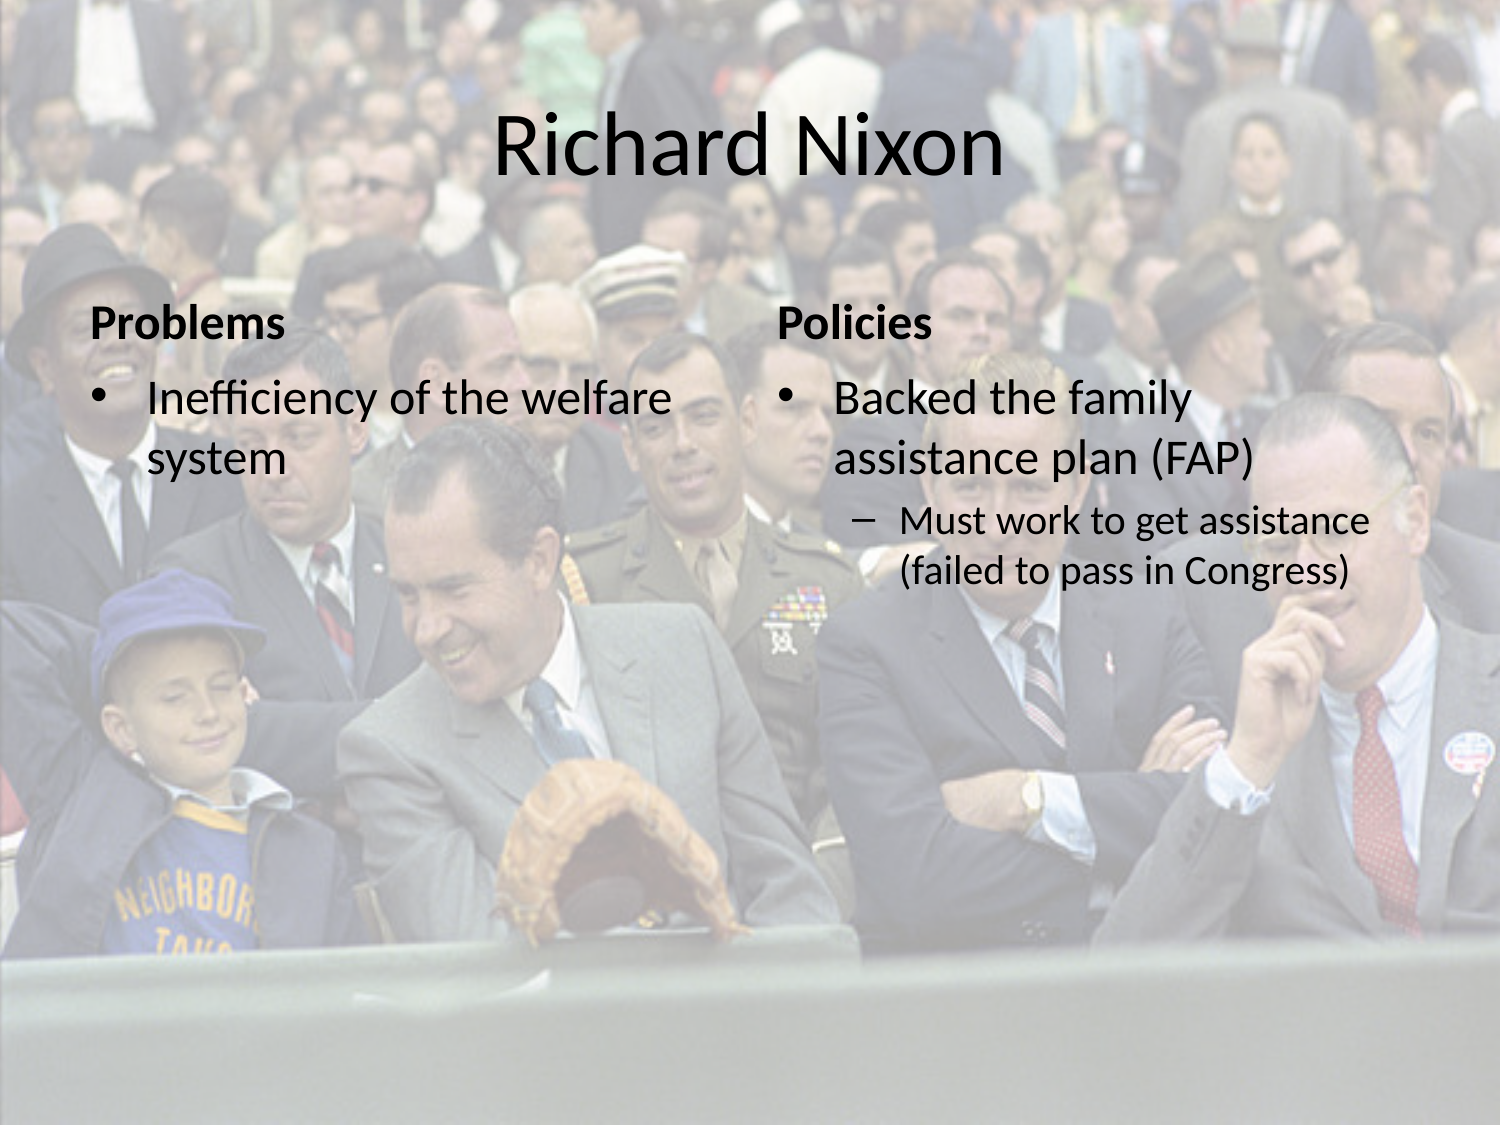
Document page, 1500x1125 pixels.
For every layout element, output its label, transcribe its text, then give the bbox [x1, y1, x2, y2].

list Problems [75, 251, 738, 356]
list Policies [761, 251, 1425, 356]
list Backed the family assistance plan (FAP) Must work to get assistance (failed to pass in Congress) [761, 356, 1425, 1005]
list Inefficiency of the welfare system [75, 356, 738, 1005]
title Richard Nixon [75, 45, 1425, 233]
